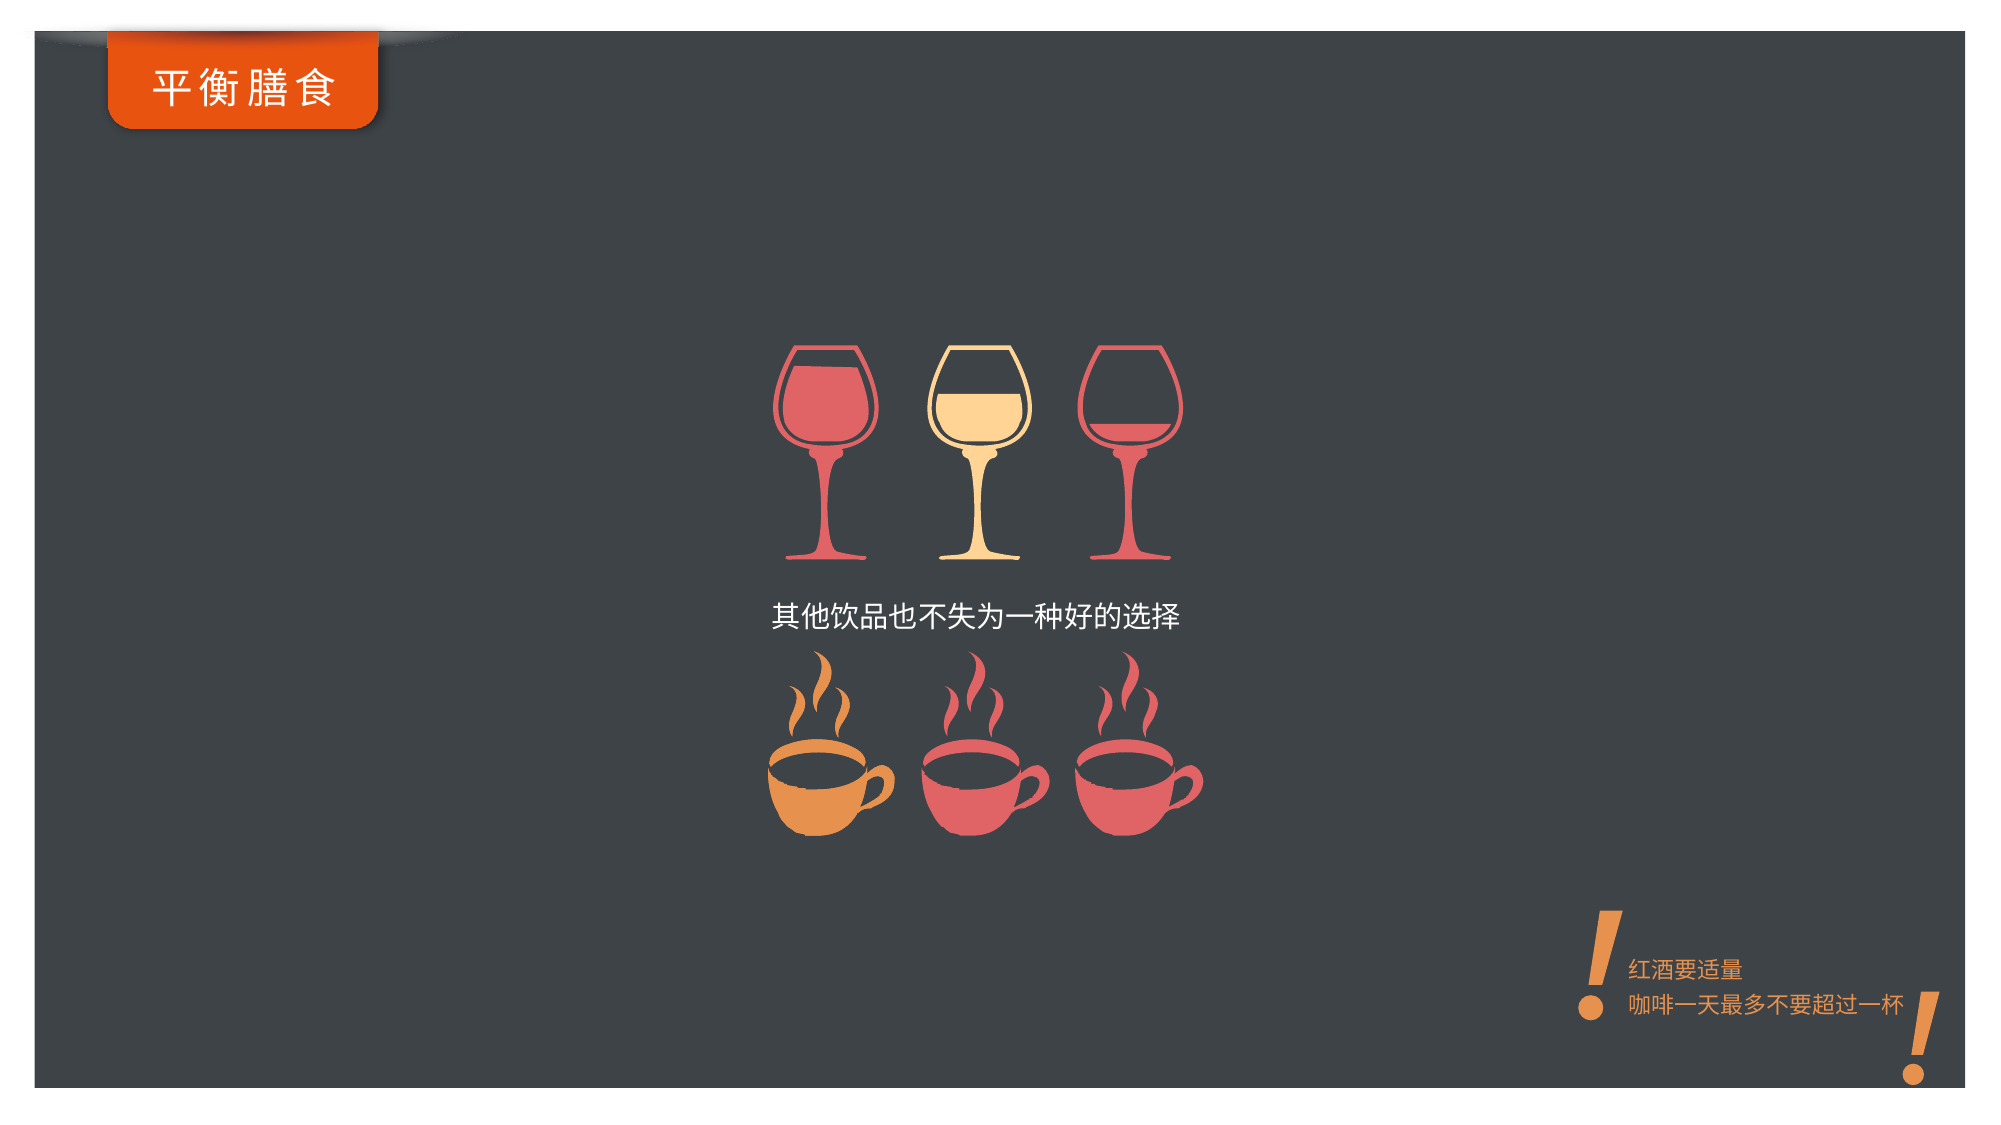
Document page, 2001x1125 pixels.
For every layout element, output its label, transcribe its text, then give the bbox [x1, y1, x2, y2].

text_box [1063, 345, 1214, 561]
text_box [1588, 910, 1623, 985]
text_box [766, 651, 1204, 836]
text_box 咖啡一天最多不要超过一杯 [1614, 983, 1920, 1026]
text_box [1911, 991, 1940, 1055]
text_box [18, 12, 463, 129]
text_box [1902, 1063, 1925, 1086]
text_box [892, 345, 1063, 561]
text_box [737, 345, 892, 561]
text_box [1578, 995, 1604, 1021]
text_box 其他饮品也不失为一种好的选择 [757, 591, 1197, 641]
text_box 红酒要适量 [1613, 947, 1759, 991]
